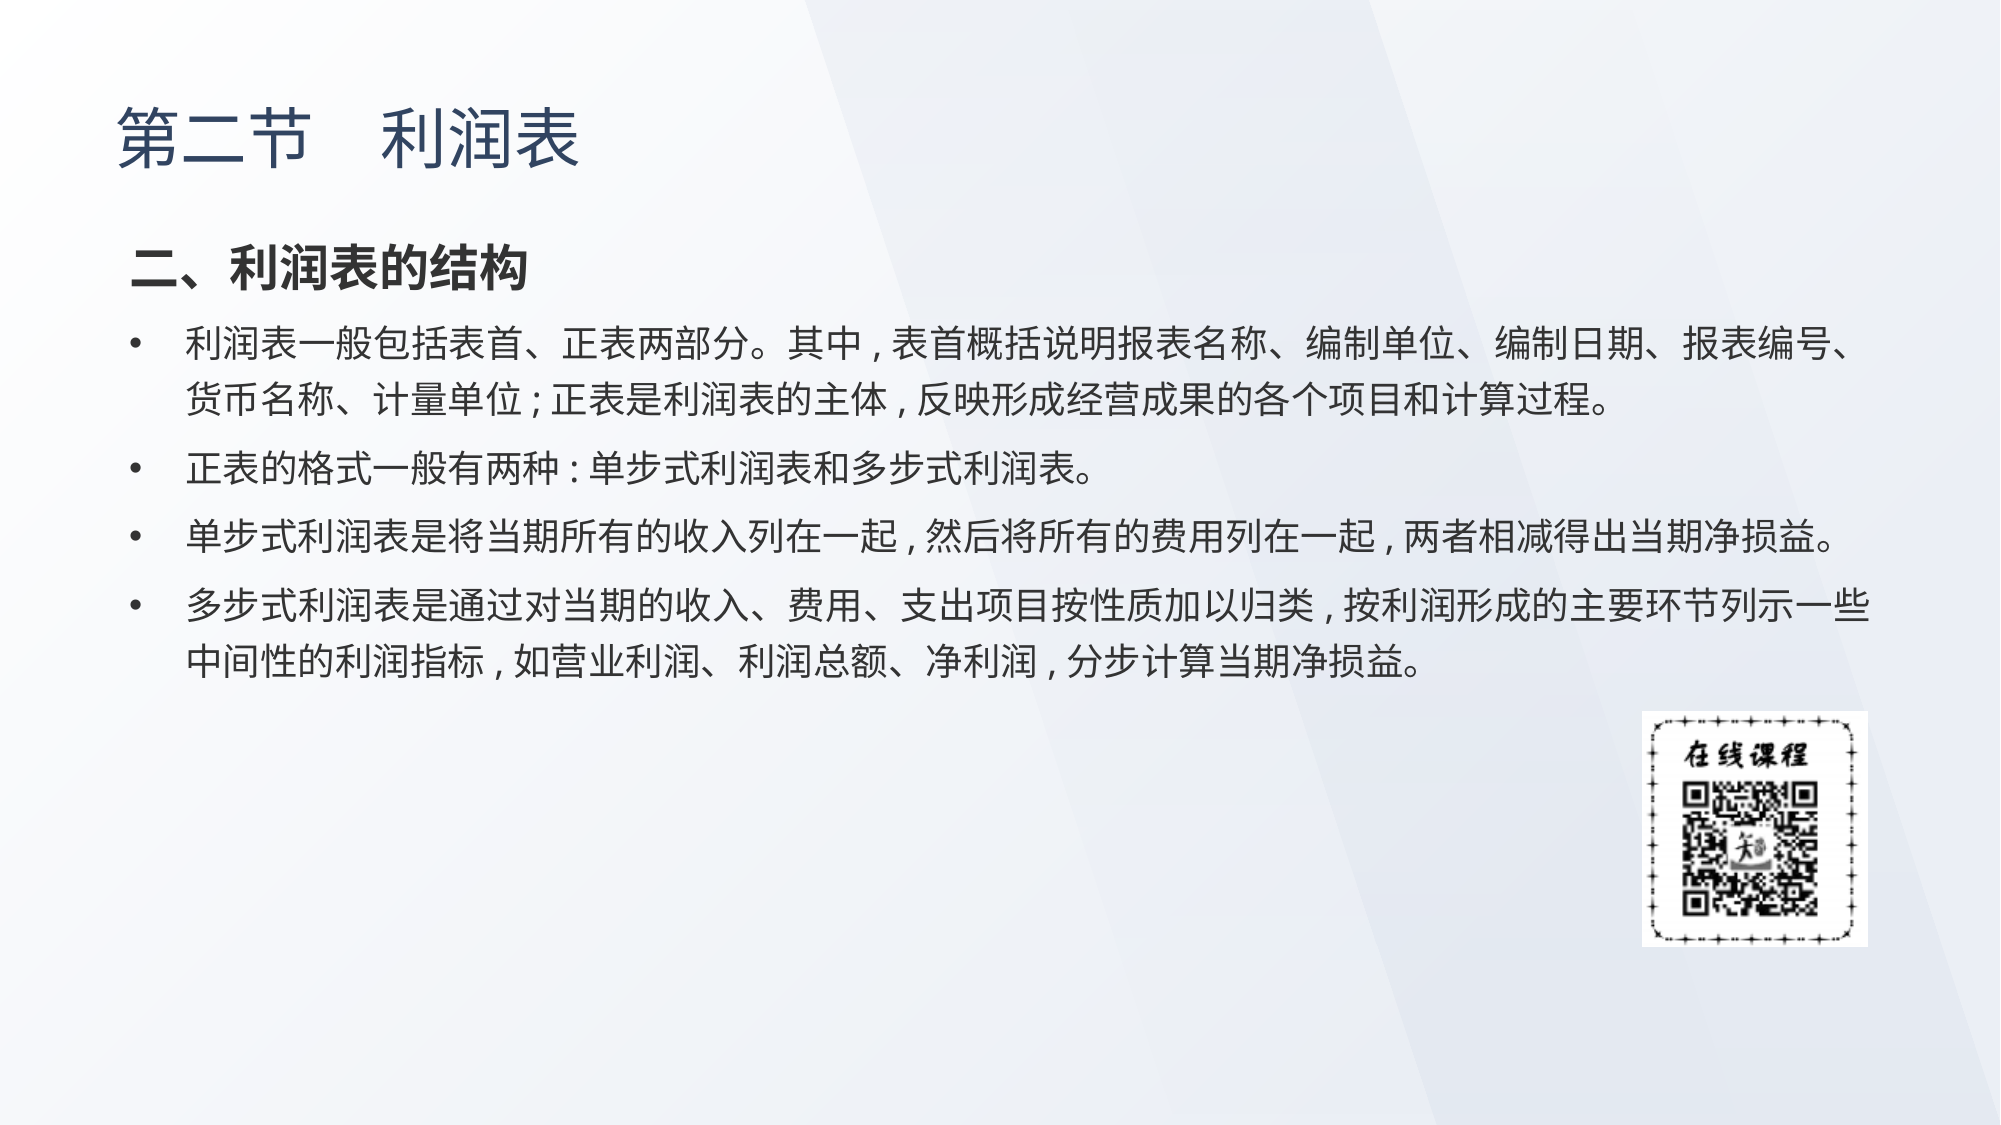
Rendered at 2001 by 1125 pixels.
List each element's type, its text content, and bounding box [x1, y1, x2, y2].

text_box 二、利润表的结构 利润表一般包括表首、正表两部分。其中,表首概括说明报表名称、编制单位、编制日期、报表编号、货币名称、计量单位;正表是利润表的主体,反映形成经营成果的各个项目和计算过程。 正表的格式一般有两种:单步式利润表和多步式利润表。 单步式利润表是将当期所有的收入列在一起,然后将所有的费用列在一起,两者相减得出当期净损益。 多步式利润表是通过对当期的收入、费用、支出项目按性质加以归类,按利润形成的主要环节列示一些中间性的利润指标,如营业利润、利润总额、净利润,分步计算当期净损益。 [114, 213, 1886, 1013]
title 第二节 利润表 [114, 59, 1886, 178]
picture [1642, 711, 1868, 947]
